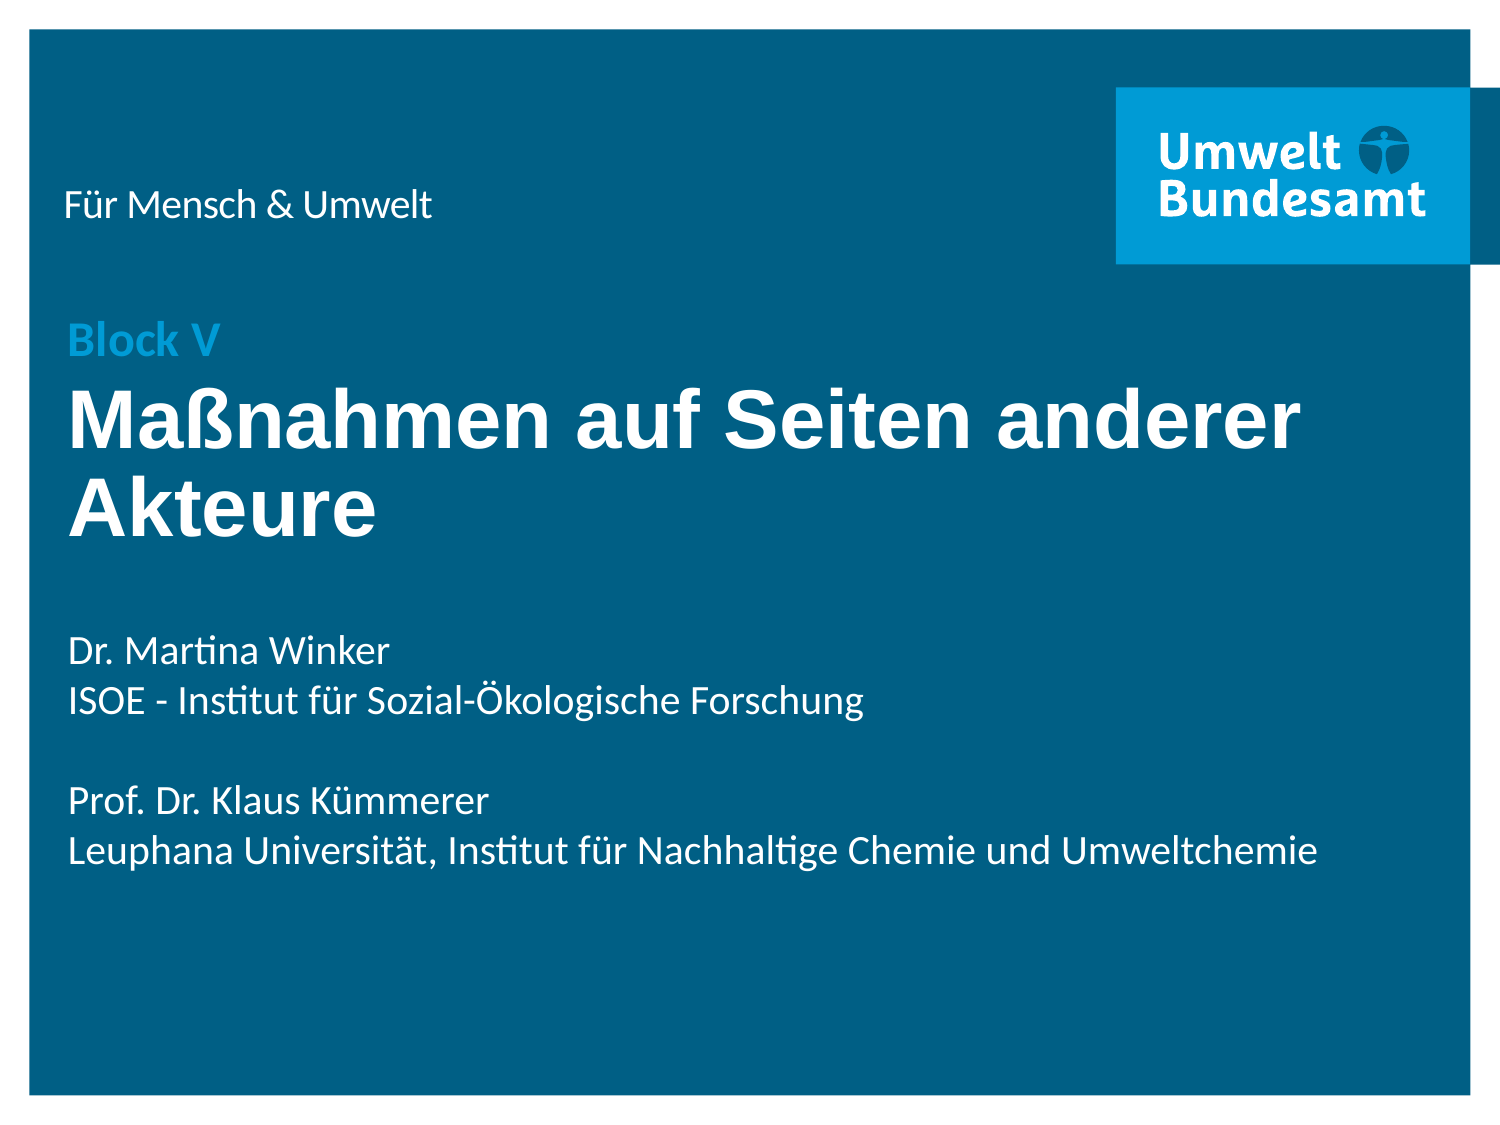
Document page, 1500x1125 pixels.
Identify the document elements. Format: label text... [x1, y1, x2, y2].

title Block V [67, 307, 1427, 367]
list Dr. Martina Winker ISOE - Institut für Sozial-Ökologische Forschung Prof. Dr. Klaus Kümmerer Leuphana Universität, Institut für Nachhaltige Chemie und Umweltchemie [67, 623, 1427, 1007]
subtitle Maßnahmen auf Seiten anderer Akteure [67, 377, 1427, 621]
